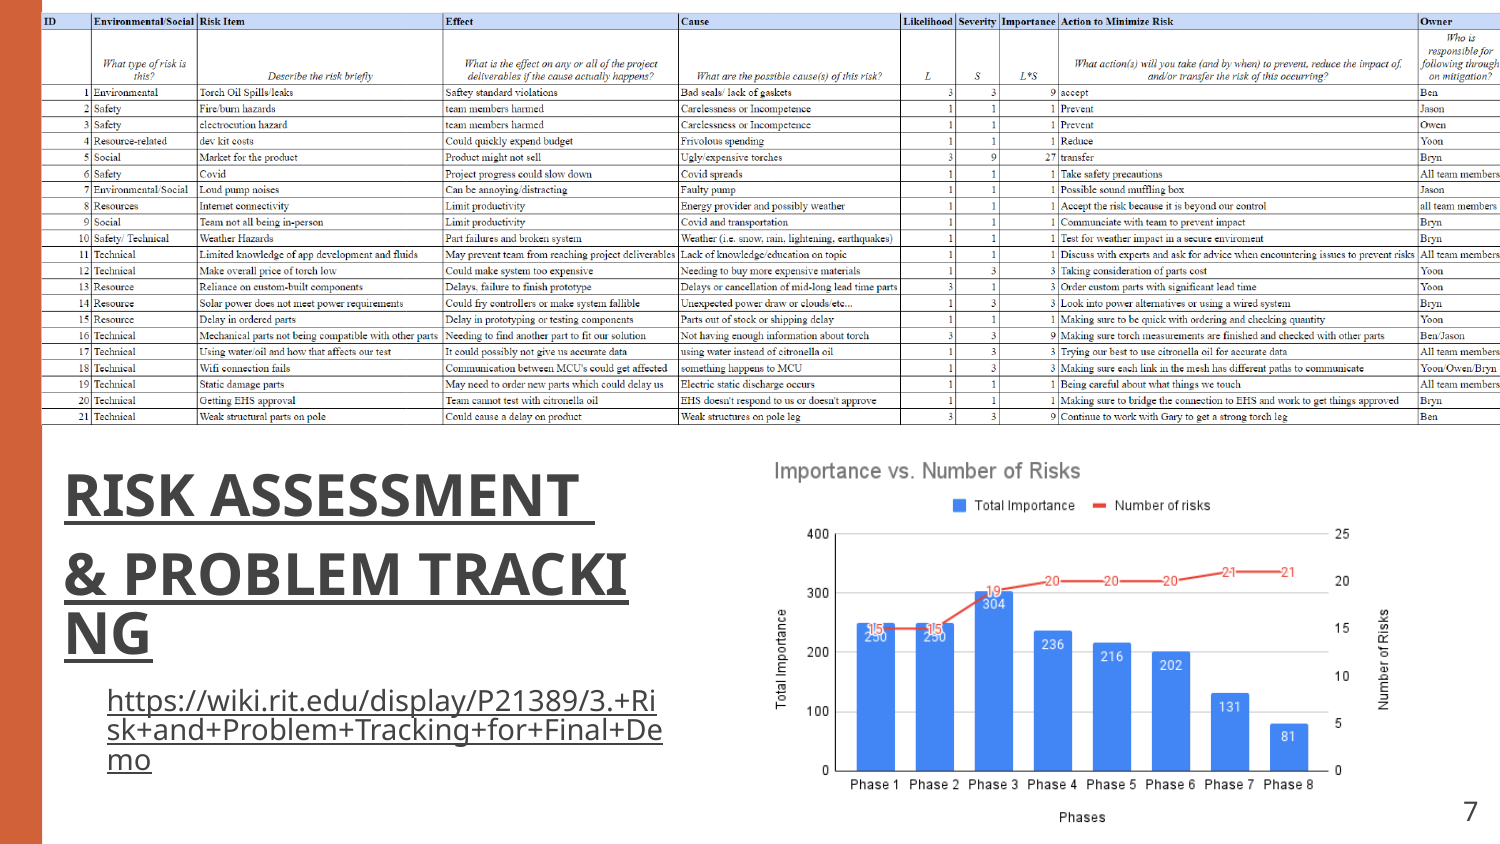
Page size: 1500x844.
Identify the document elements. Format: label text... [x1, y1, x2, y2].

picture [41, 12, 1500, 425]
text_box [0, 0, 43, 844]
title RISK ASSESSMENT & PROBLEM TRACKING [48, 443, 686, 546]
text_box https://wiki.rit.edu/display/P21389/3.+Risk+and+Problem+Tracking+for+Final+Demo [91, 667, 679, 773]
picture [753, 438, 1410, 844]
slide_number ‹#› [1413, 779, 1494, 844]
